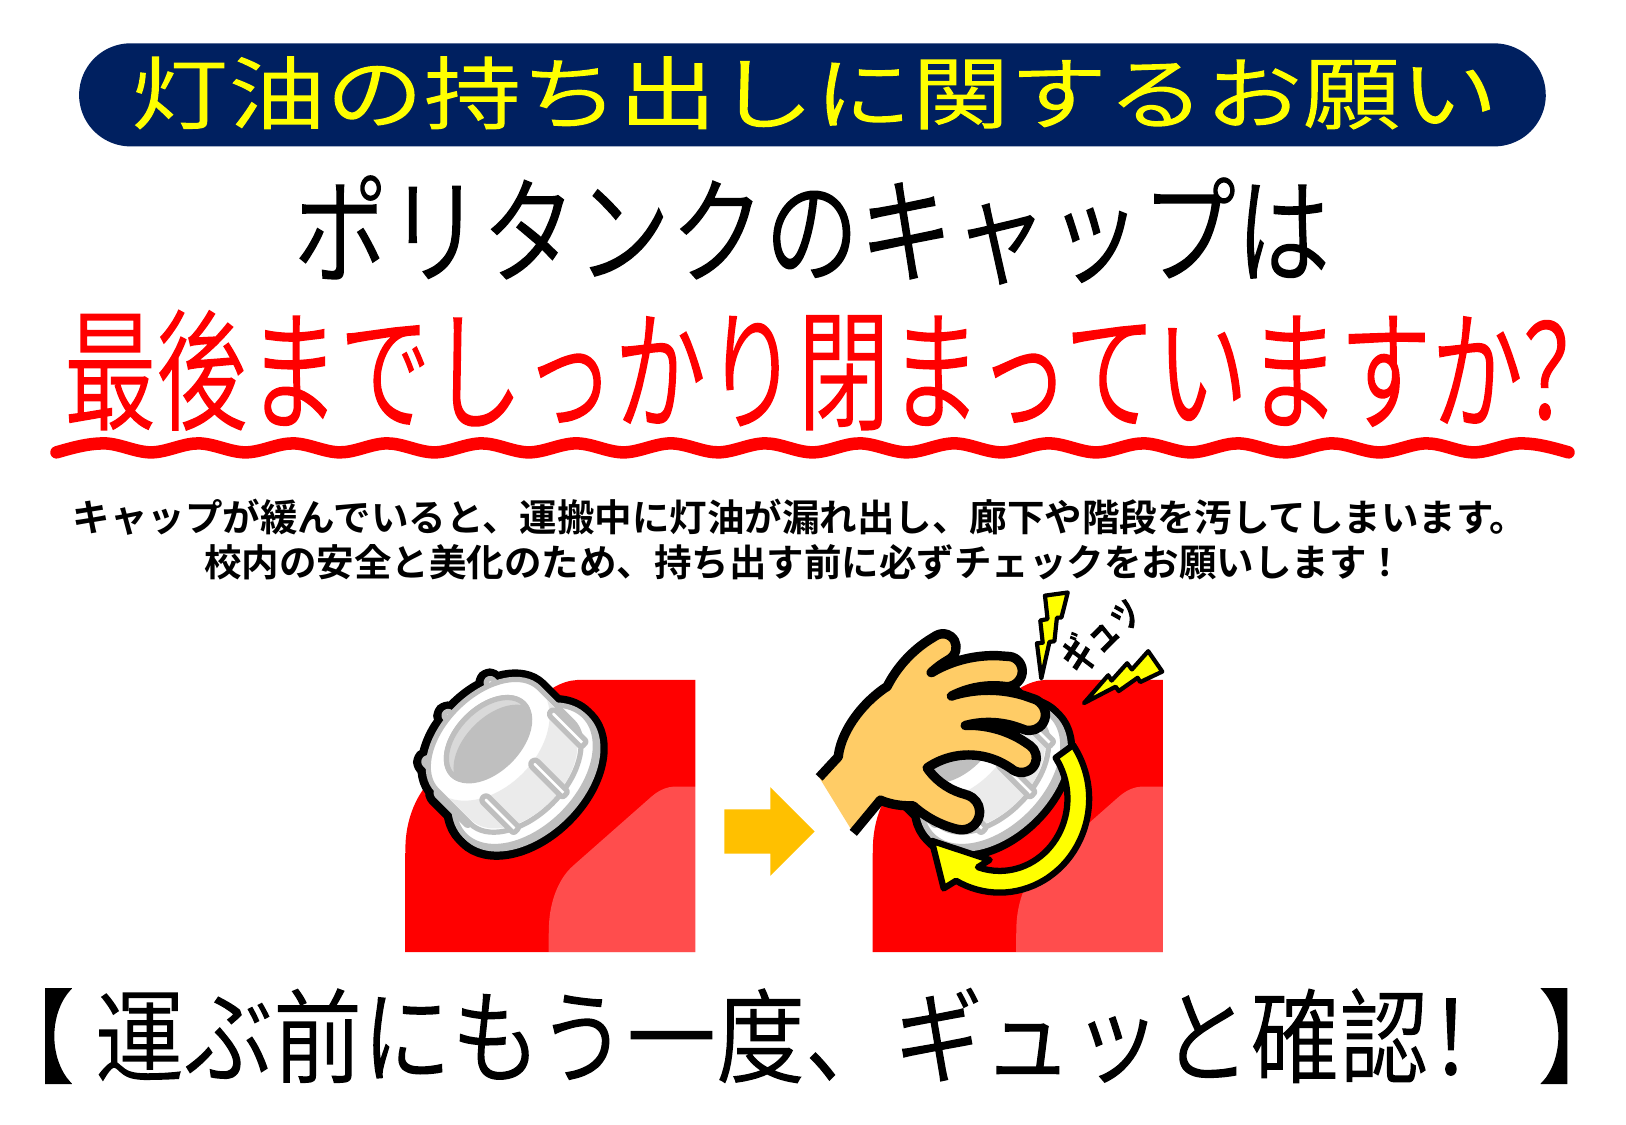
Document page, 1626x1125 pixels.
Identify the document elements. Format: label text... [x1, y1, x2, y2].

text_box キャップが緩んでいると、運搬中に灯油が漏れ出し、廊下や階段を汚してしまいます。 校内の安全と美化のため、持ち出す前に必ずチェックをお願いします！ [43, 486, 1566, 592]
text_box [78, 43, 1547, 147]
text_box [56, 443, 1569, 453]
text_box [404, 587, 1171, 953]
